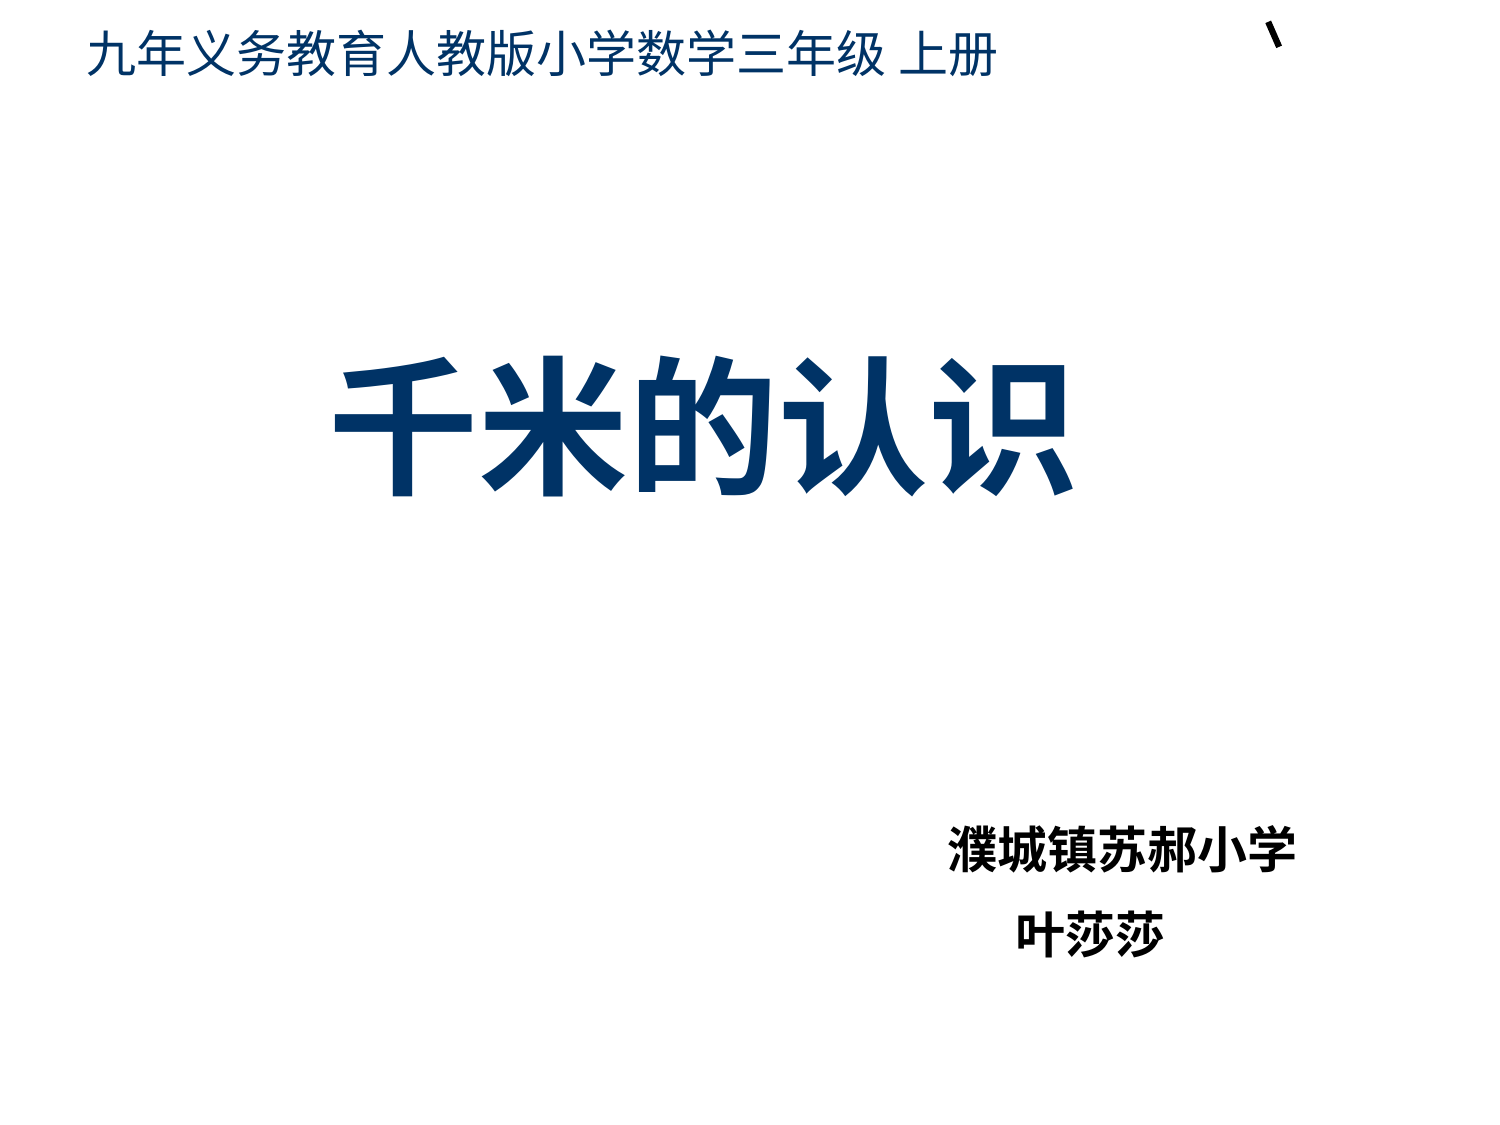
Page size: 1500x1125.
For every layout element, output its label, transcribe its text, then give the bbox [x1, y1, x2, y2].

text_box 千米的认识 [313, 326, 1094, 701]
text_box 濮城镇苏郝小学 叶莎莎 [932, 810, 1341, 971]
text_box 九年义务教育人教版小学数学三年级 上册 [71, 15, 1013, 90]
